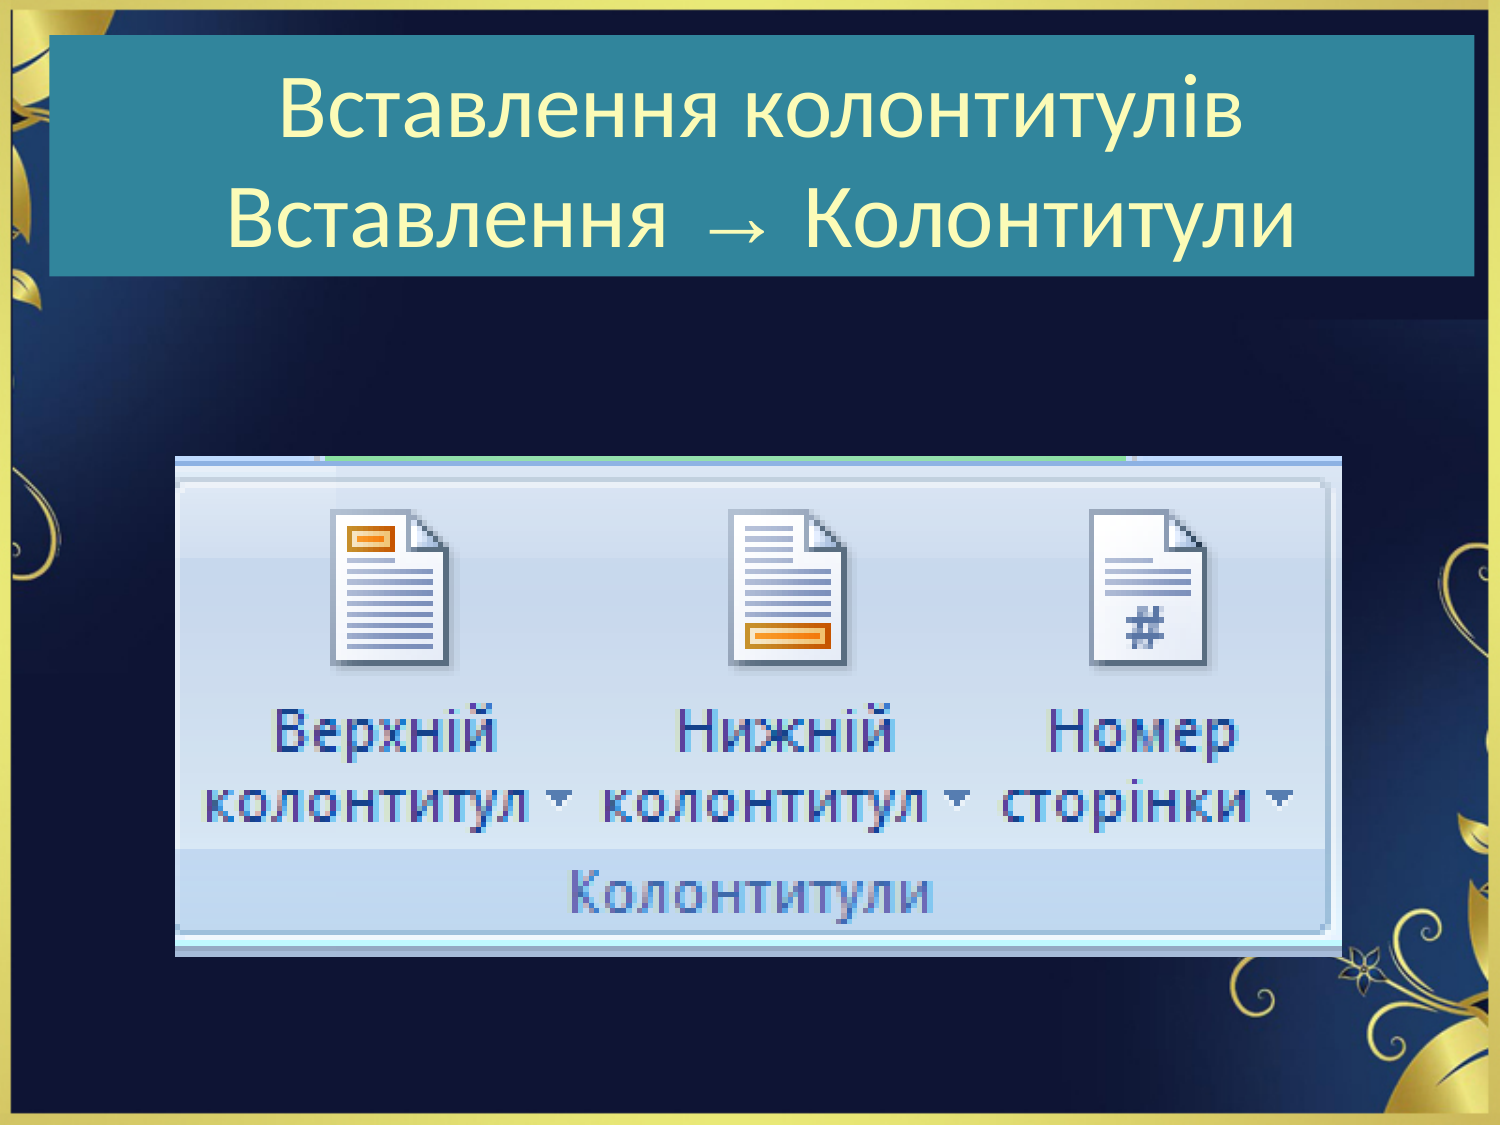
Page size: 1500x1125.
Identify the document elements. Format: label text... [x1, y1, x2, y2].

picture [0, 0, 1500, 1125]
title Вставлення колонтитулів Вставлення → Колонтитули [49, 34, 1475, 277]
